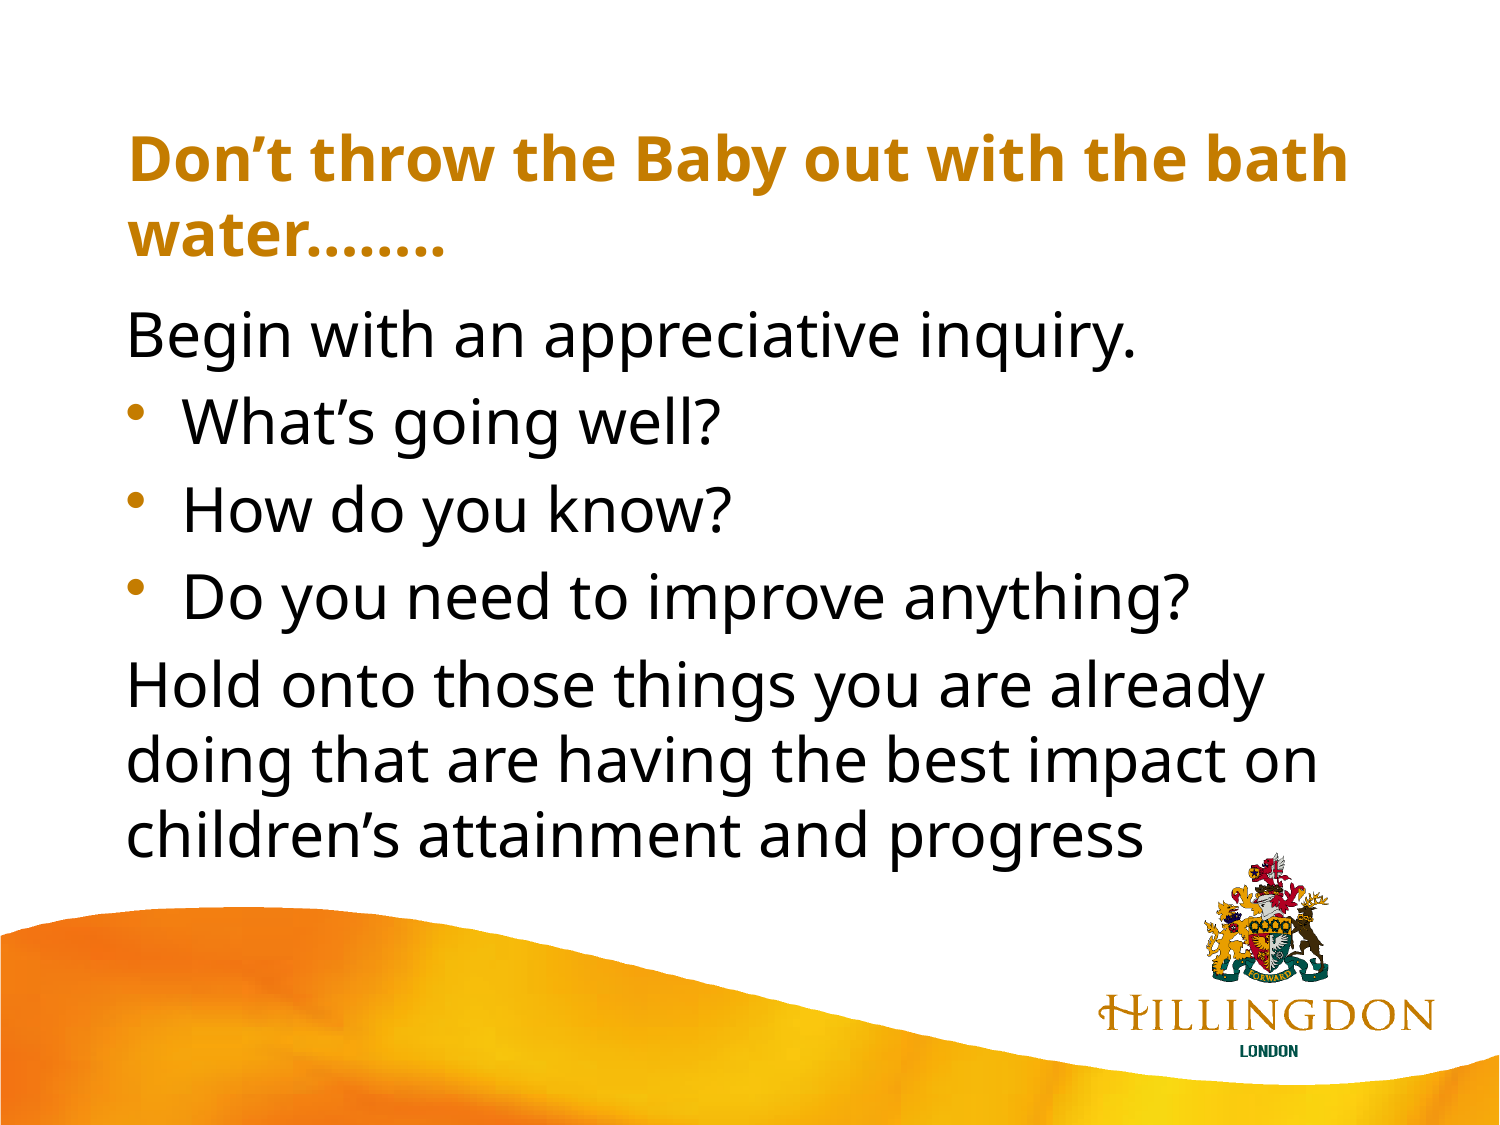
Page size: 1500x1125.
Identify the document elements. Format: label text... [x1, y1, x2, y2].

list Begin with an appreciative inquiry. What’s going well? How do you know? Do you need to improve anything? Hold onto those things you are already doing that are having the best impact on children’s attainment and progress [110, 287, 1386, 800]
picture [0, 0, 1500, 1125]
title Don’t throw the Baby out with the bath water…….. [112, 99, 1388, 288]
